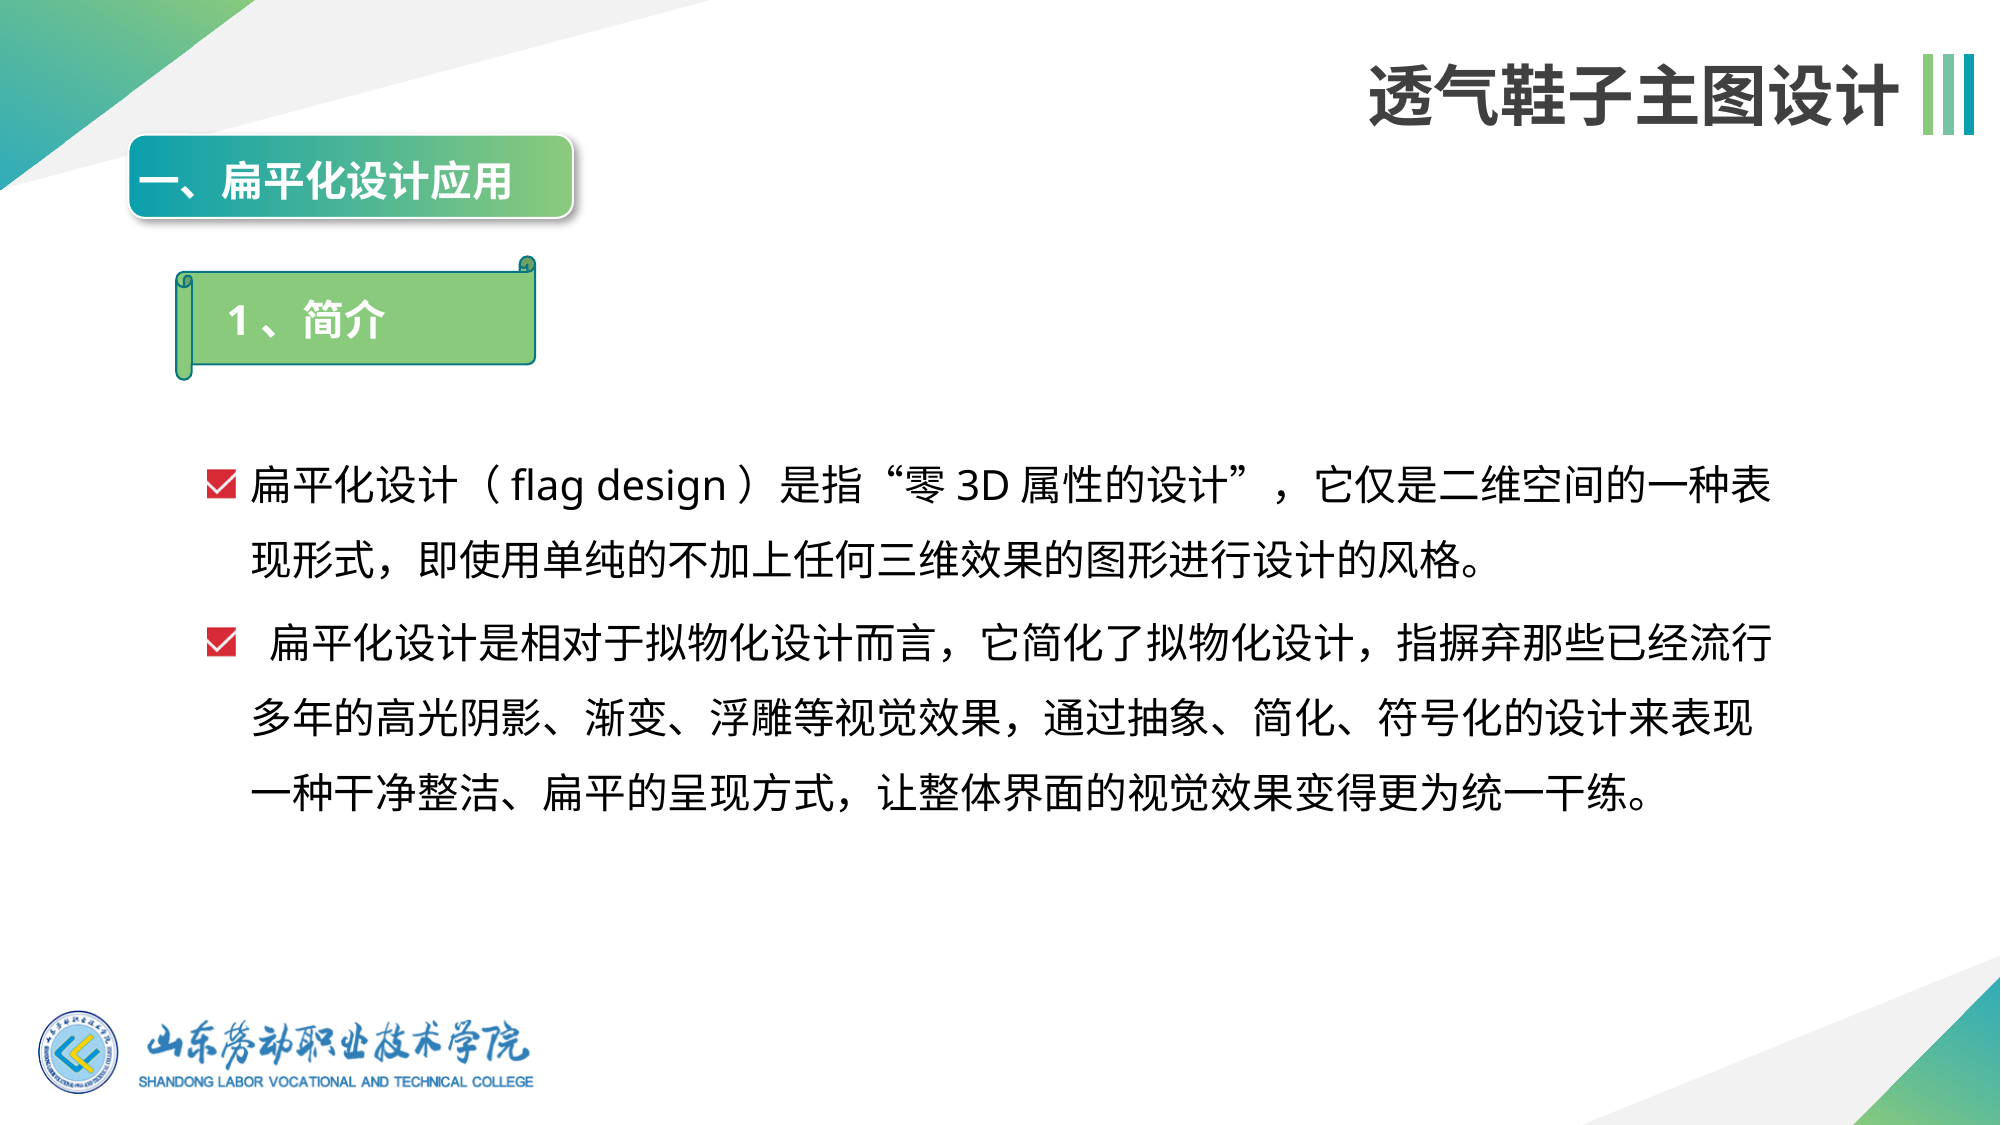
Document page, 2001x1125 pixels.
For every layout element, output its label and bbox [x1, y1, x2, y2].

picture [38, 1010, 550, 1094]
text_box [1928, 54, 1969, 136]
text_box [39, 134, 908, 218]
text_box [0, 0, 2000, 1125]
